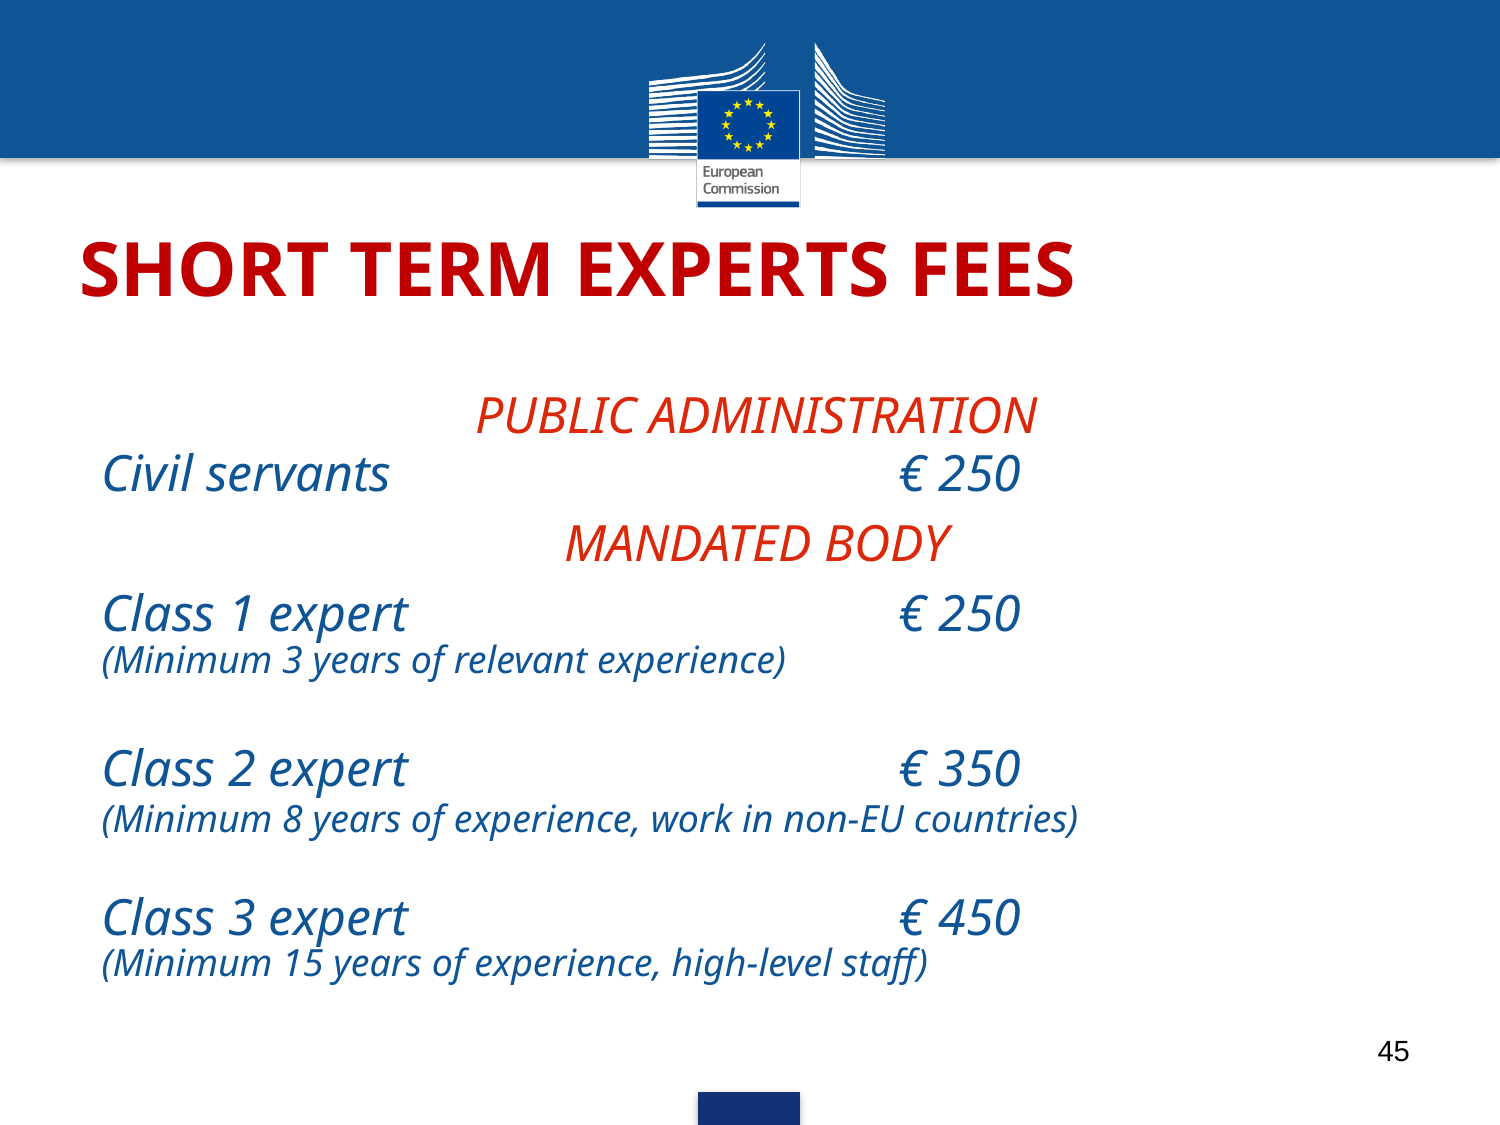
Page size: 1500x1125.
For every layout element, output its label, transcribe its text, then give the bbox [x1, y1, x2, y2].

slide_number 45 [1074, 1024, 1425, 1103]
list PUBLIC ADMINISTRATION Civil servants € 250 MANDATED BODY Class 1 expert € 250 (Minimum 3 years of relevant experience) Class 2 expert € 350 (Minimum 8 years of experience, work in non-EU countries) Class 3 expert € 450 (Minimum 15 years of experience, high-level staff) [76, 338, 1427, 1081]
title SHORT TERM EXPERTS FEES [5, 196, 1356, 337]
picture [649, 42, 885, 196]
